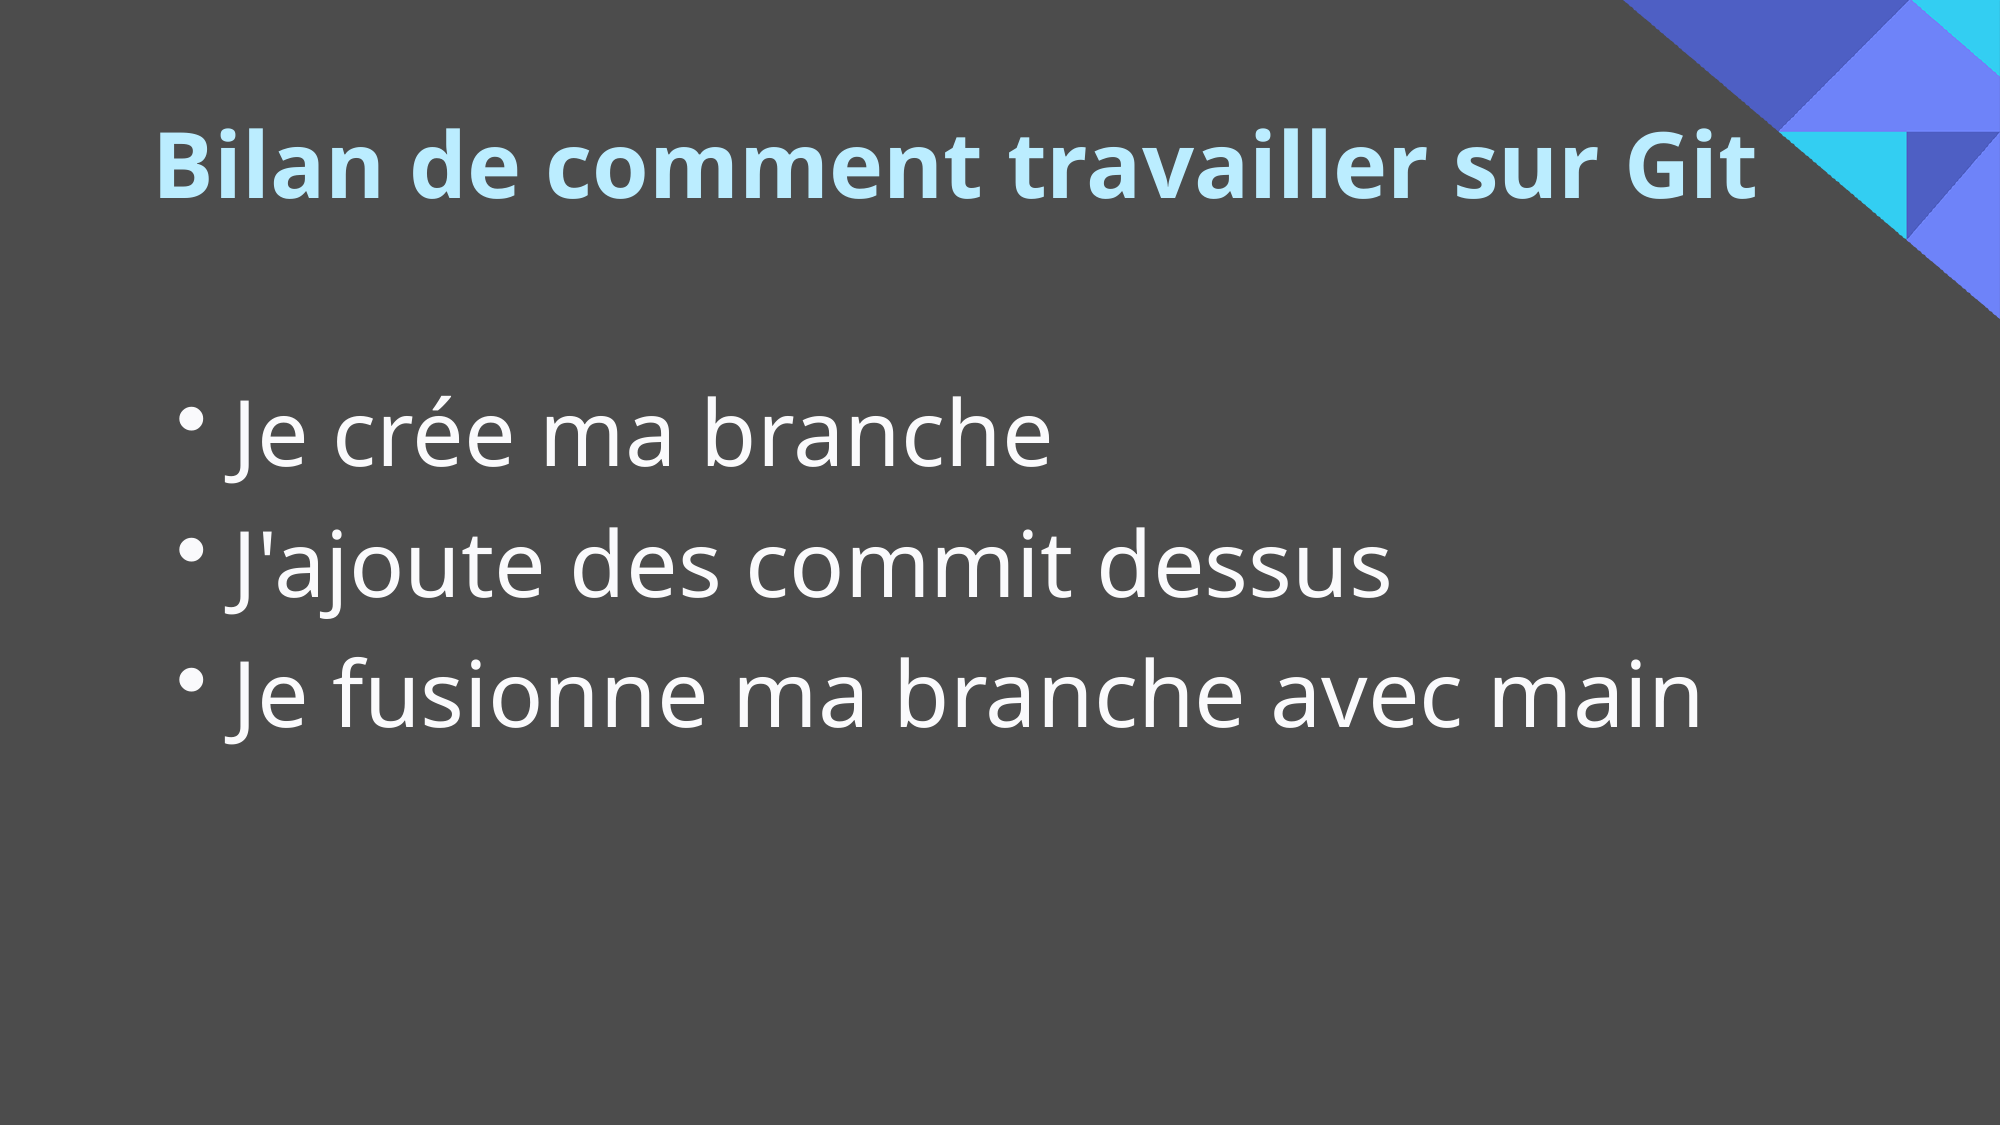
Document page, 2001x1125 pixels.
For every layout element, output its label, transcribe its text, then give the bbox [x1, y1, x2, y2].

title Bilan de comment travailler sur Git [137, 59, 1863, 278]
text_box Je crée ma branche J'ajoute des commit dessus Je fusionne ma branche avec main [161, 367, 1780, 754]
picture [1622, 0, 2000, 319]
